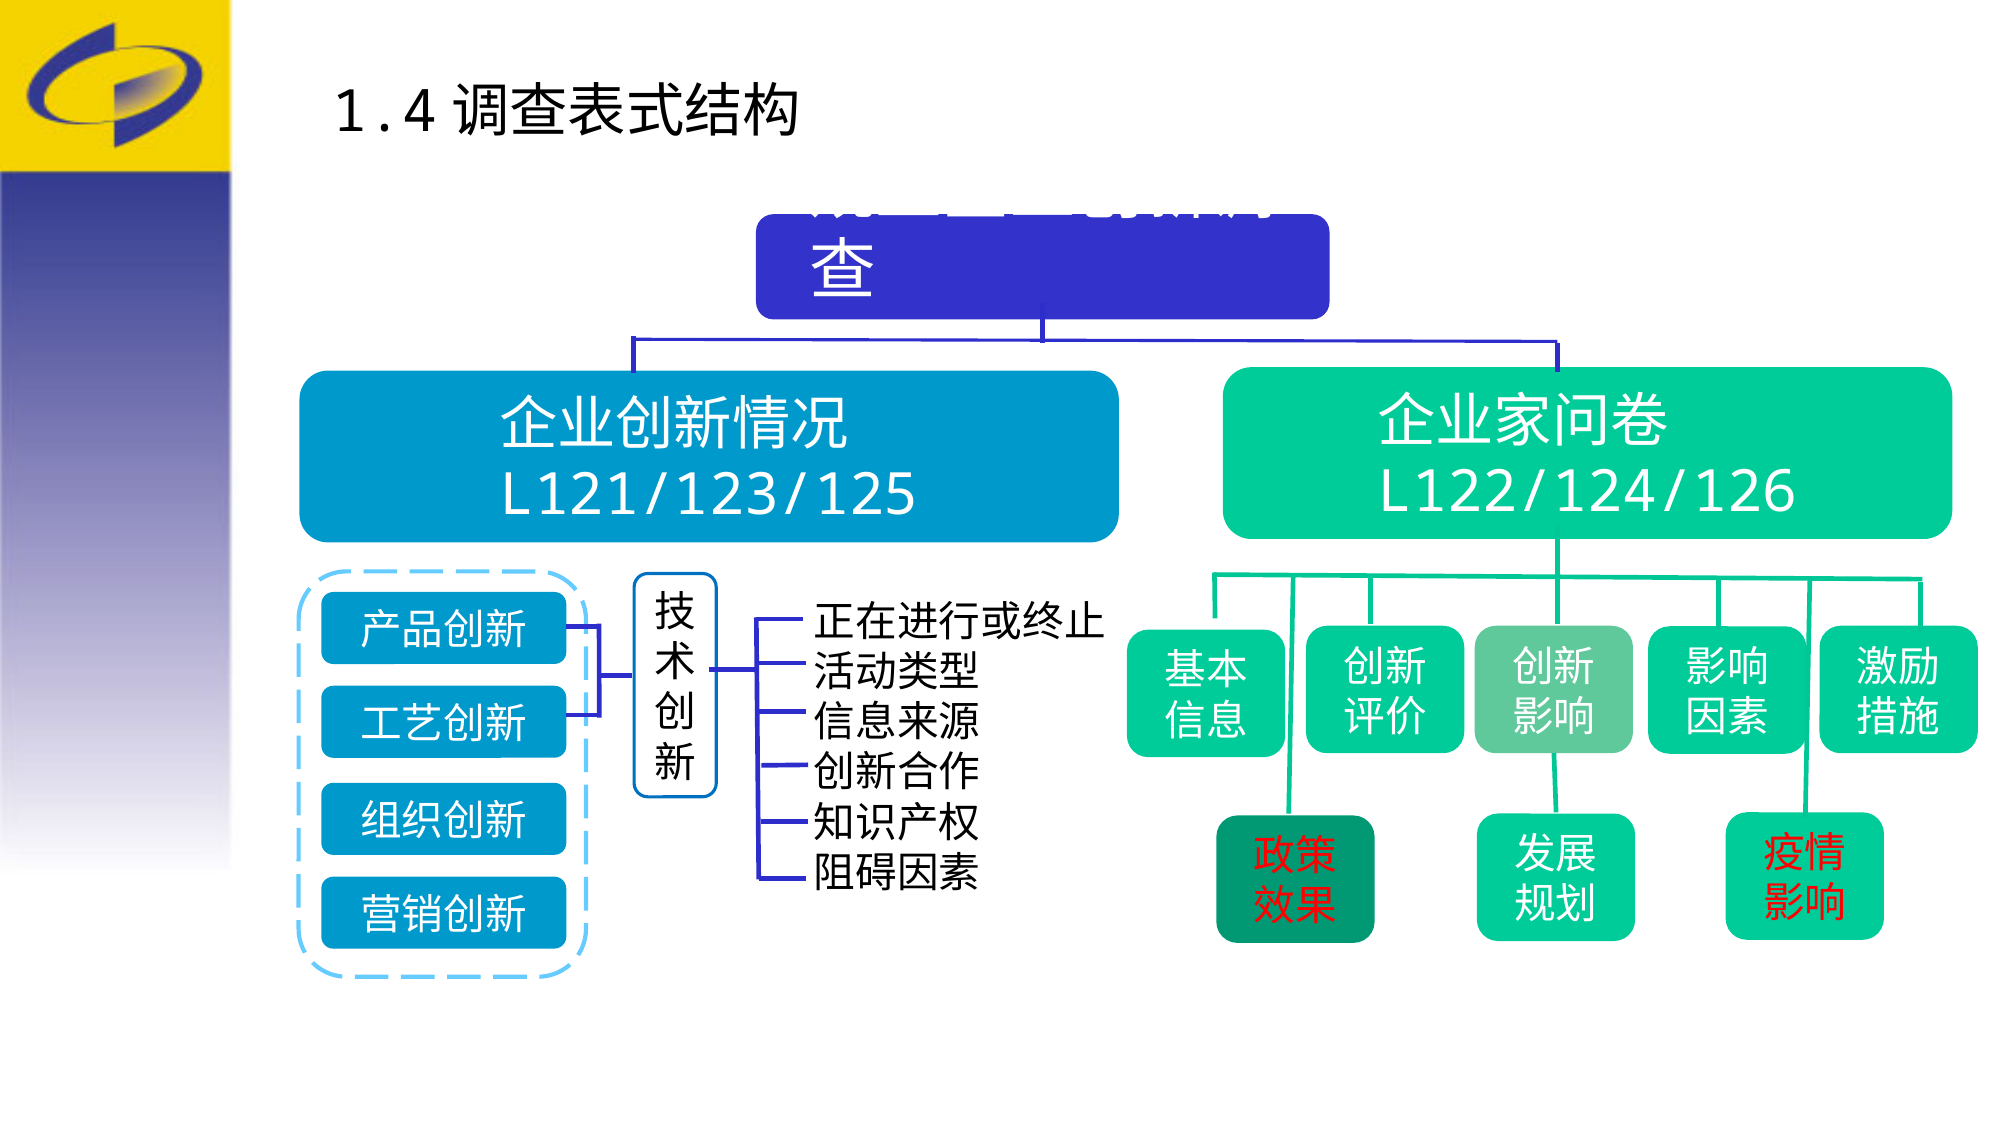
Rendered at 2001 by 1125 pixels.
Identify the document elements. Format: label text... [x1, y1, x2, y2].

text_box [566, 571, 809, 880]
text_box 1.4调查表式结构 [247, 65, 1865, 152]
text_box 企业创新情况 L121/123/125 [299, 370, 1119, 543]
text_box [1214, 525, 1923, 819]
picture [0, 0, 2000, 1125]
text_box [631, 302, 1558, 373]
text_box 正在进行或终止 活动类型 信息来源 创新合作 知识产权 阻碍因素 [798, 587, 1166, 903]
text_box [1126, 624, 1209, 758]
text_box 规上企业创新调查 [755, 214, 1330, 301]
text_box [298, 571, 587, 977]
text_box 企业家问卷 L122/124/126 [1222, 367, 1953, 539]
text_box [1928, 624, 1979, 758]
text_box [1216, 826, 1885, 944]
